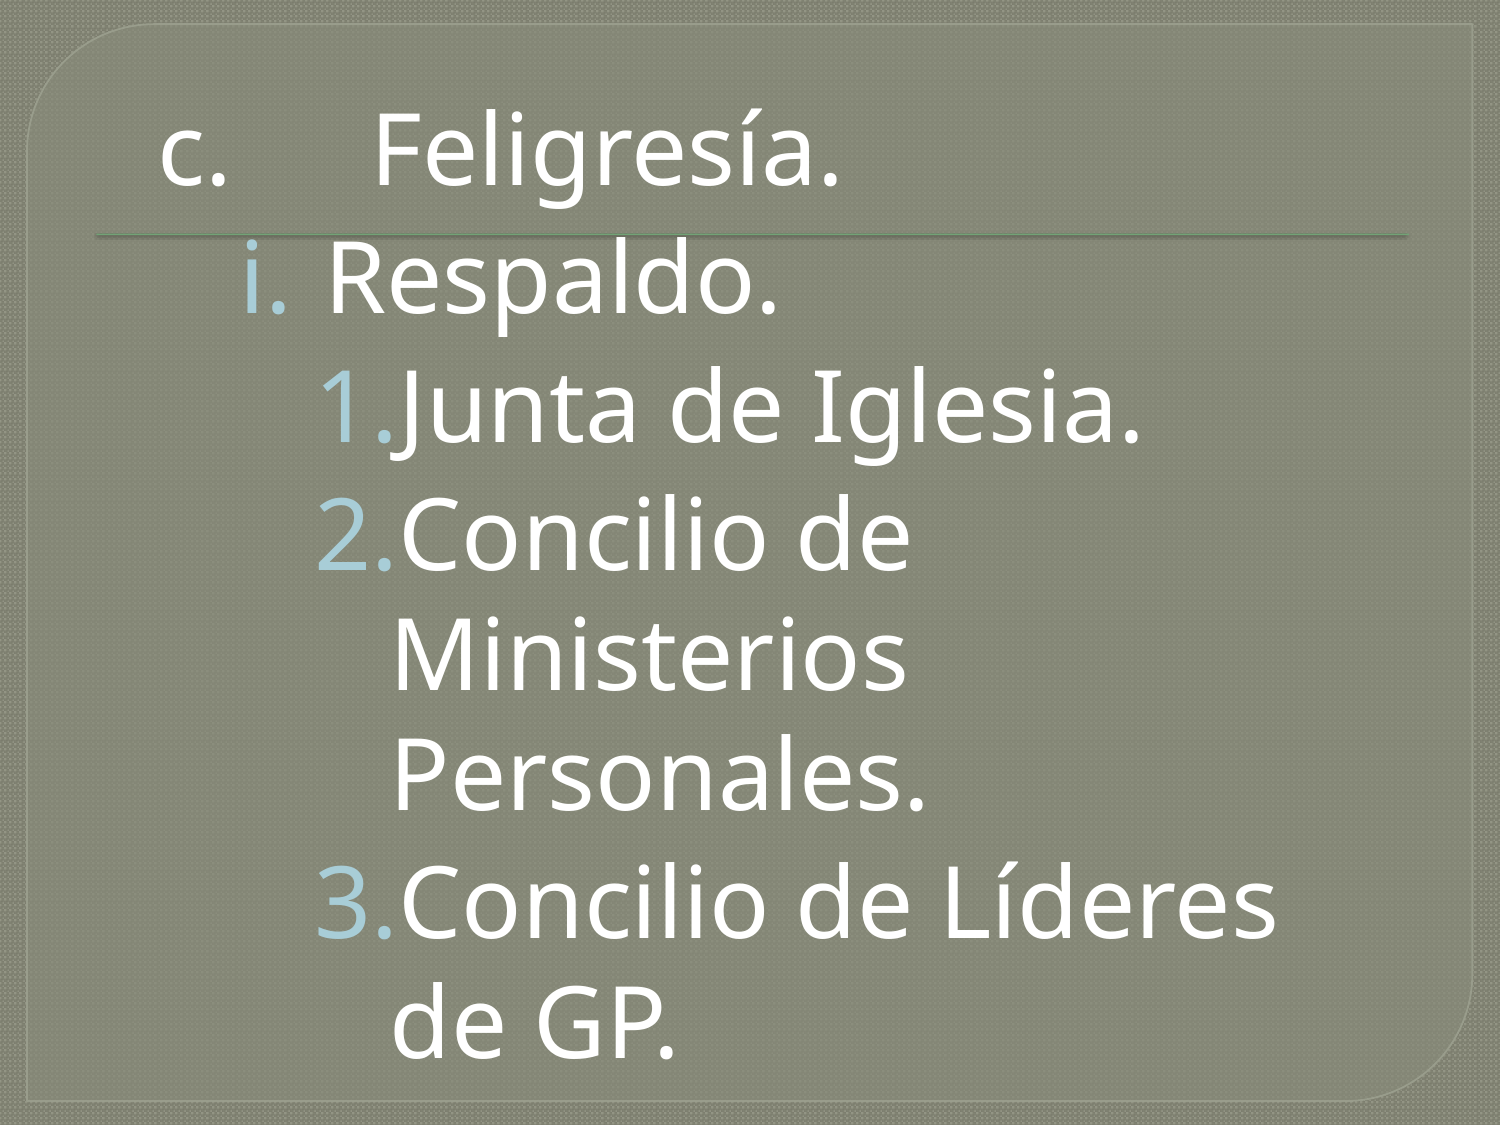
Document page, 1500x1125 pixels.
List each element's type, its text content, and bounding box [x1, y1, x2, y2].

list c. Feligresía. Respaldo. Junta de Iglesia. Concilio de Ministerios Personales. Concilio de Líderes de GP. [75, 78, 1425, 994]
